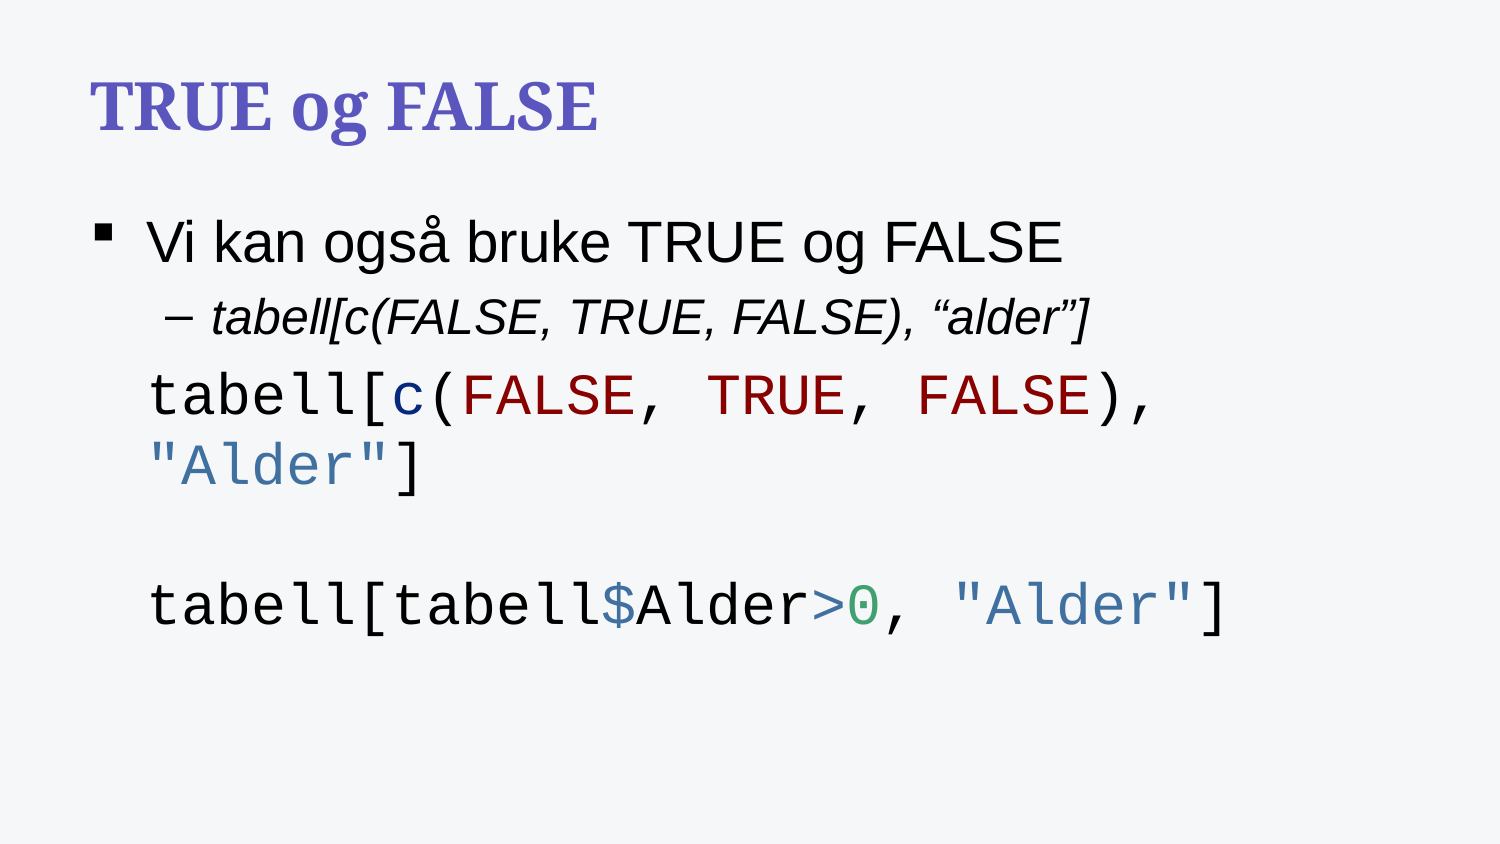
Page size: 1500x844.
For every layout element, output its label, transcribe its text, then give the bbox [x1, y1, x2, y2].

list Vi kan også bruke TRUE og FALSE tabell[c(FALSE, TRUE, FALSE), “alder”] tabell[c(FALSE, TRUE, FALSE), "Alder"] tabell[tabell$Alder>0, "Alder"] [75, 196, 1425, 754]
title TRUE og FALSE [75, 33, 1425, 175]
